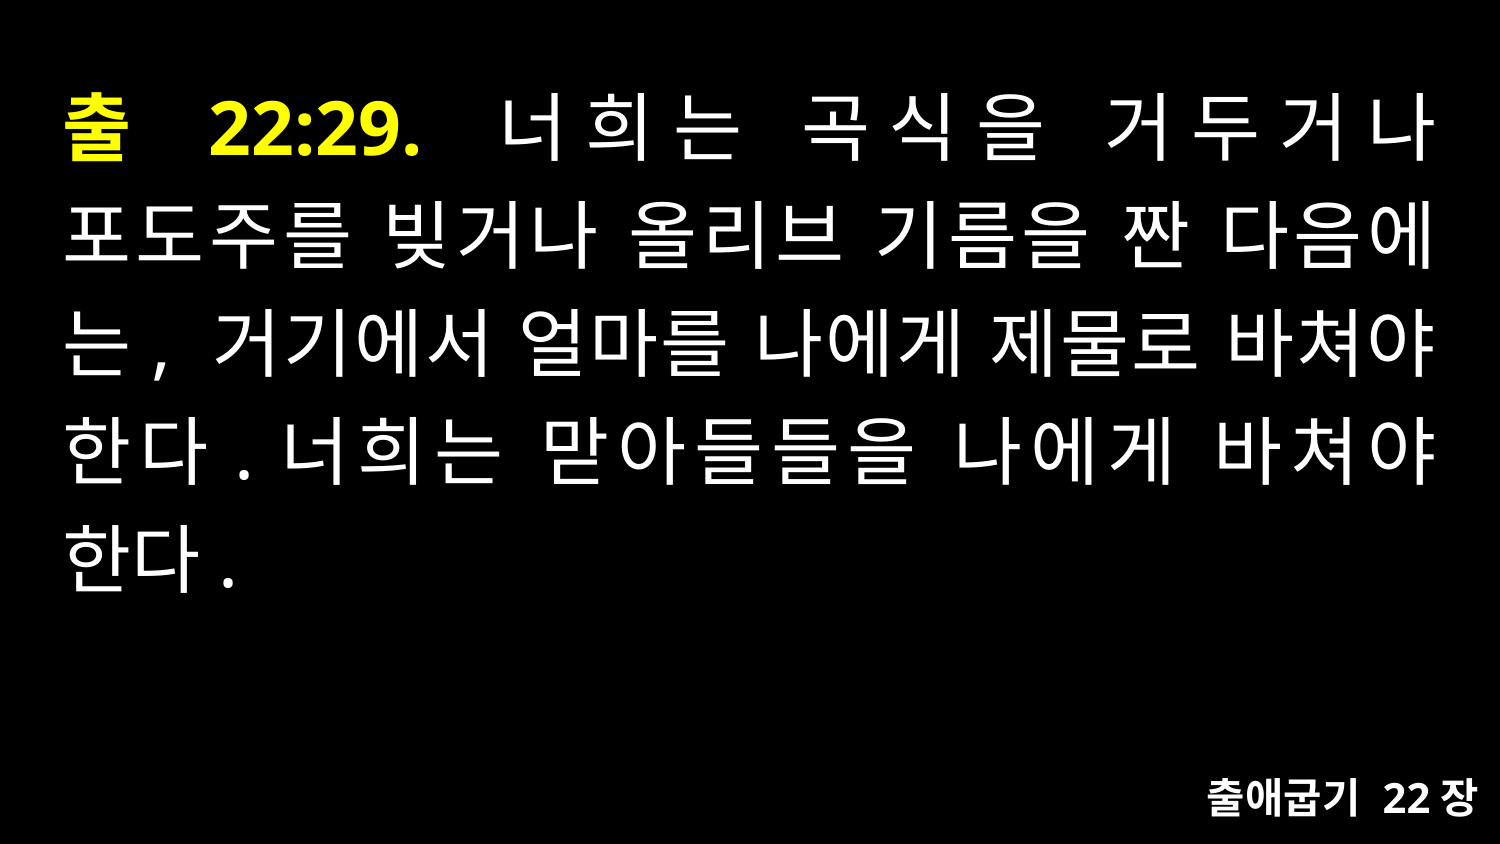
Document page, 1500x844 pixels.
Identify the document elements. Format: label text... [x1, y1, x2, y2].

subtitle 출애굽기 22장 [916, 770, 1500, 844]
title 출 22:29. 너희는 곡식을 거두거나 포도주를 빚거나 올리브 기름을 짠 다음에는, 거기에서 얼마를 나에게 제물로 바쳐야 한다.너희는 맏아들들을 나에게 바쳐야 한다. [0, 0, 1500, 844]
